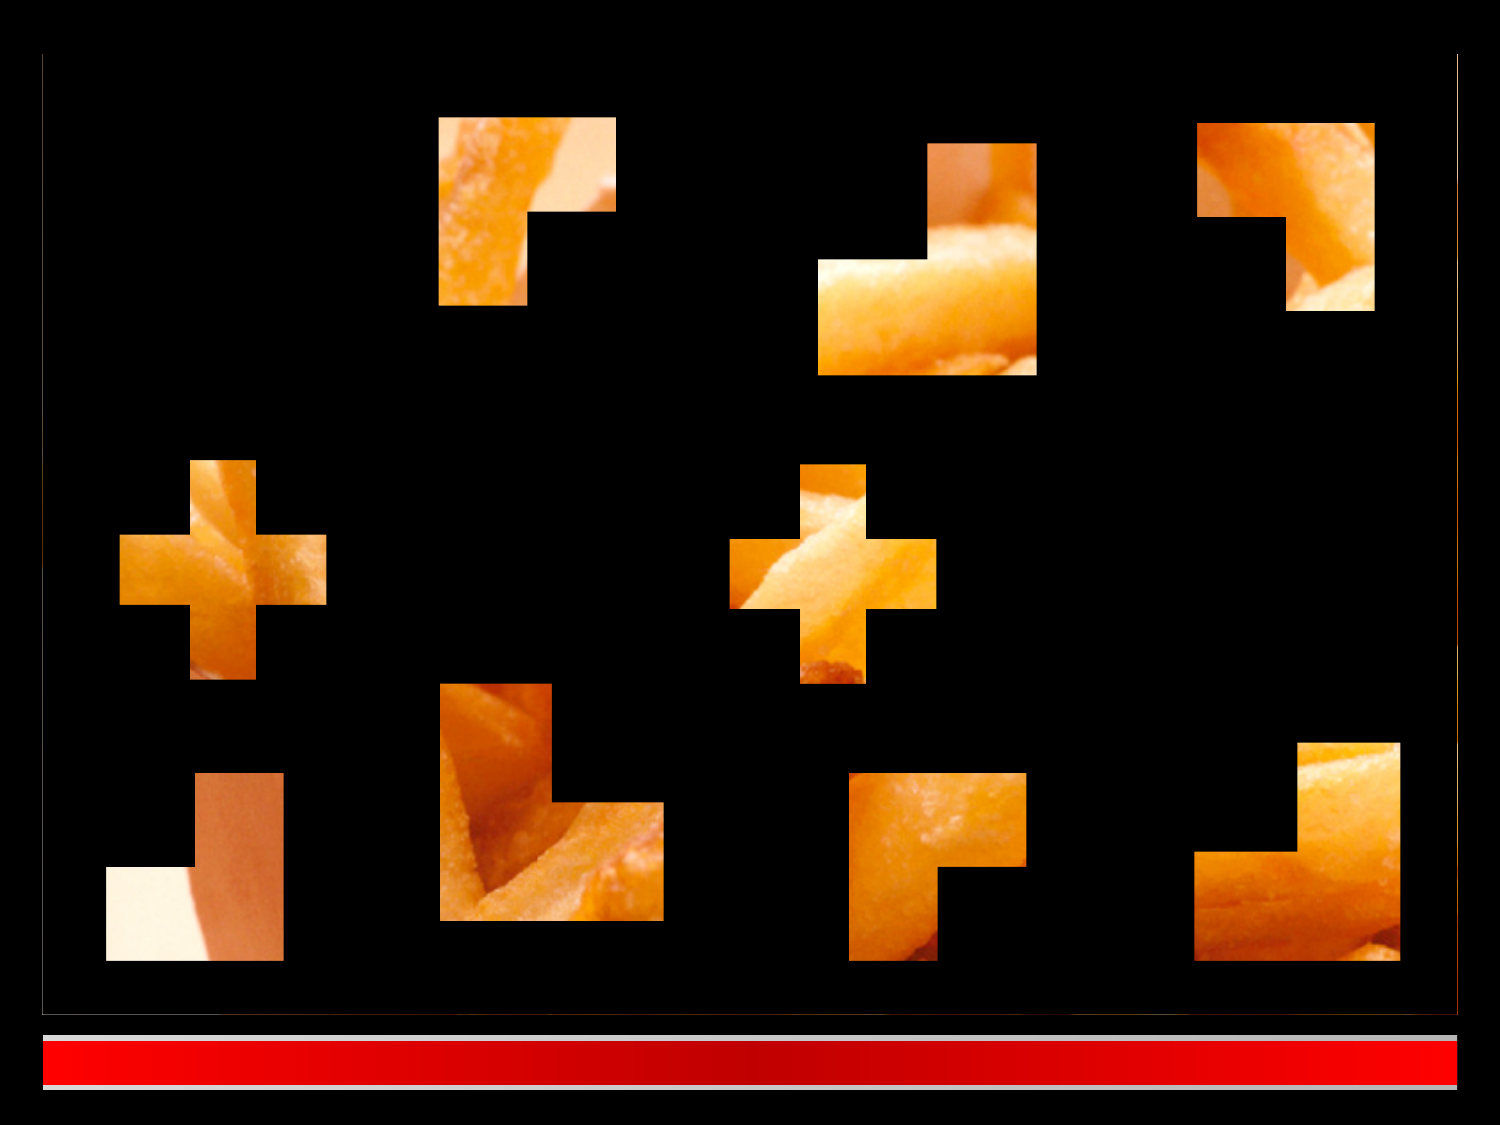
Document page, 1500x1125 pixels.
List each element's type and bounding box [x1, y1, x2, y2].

text_box [41, 1034, 1460, 1039]
text_box [41, 1039, 1460, 1086]
text_box [41, 1086, 1460, 1092]
picture [42, 53, 1458, 1015]
